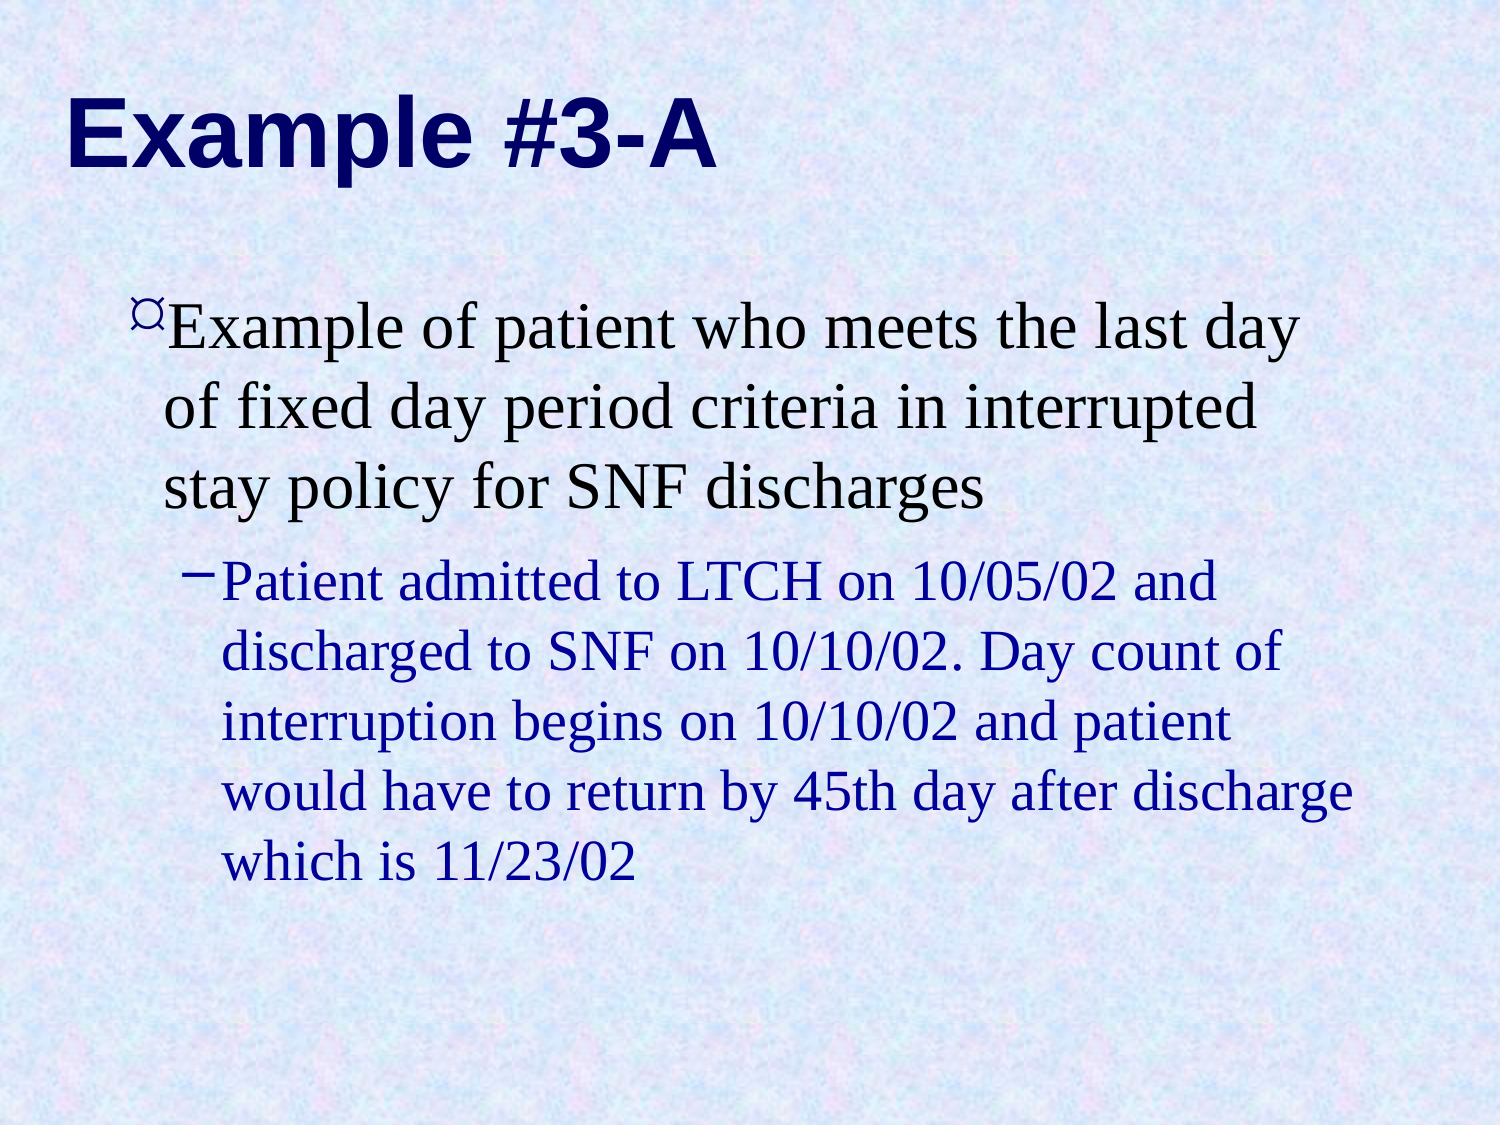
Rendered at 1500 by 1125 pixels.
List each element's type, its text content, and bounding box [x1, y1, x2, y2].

list Example of patient who meets the last day of fixed day period criteria in interrupted stay policy for SNF discharges Patient admitted to LTCH on 10/05/02 and discharged to SNF on 10/10/02. Day count of interruption begins on 10/10/02 and patient would have to return by 45th day after discharge which is 11/23/02 [112, 275, 1375, 1050]
title Example #3-A [50, 37, 1450, 238]
